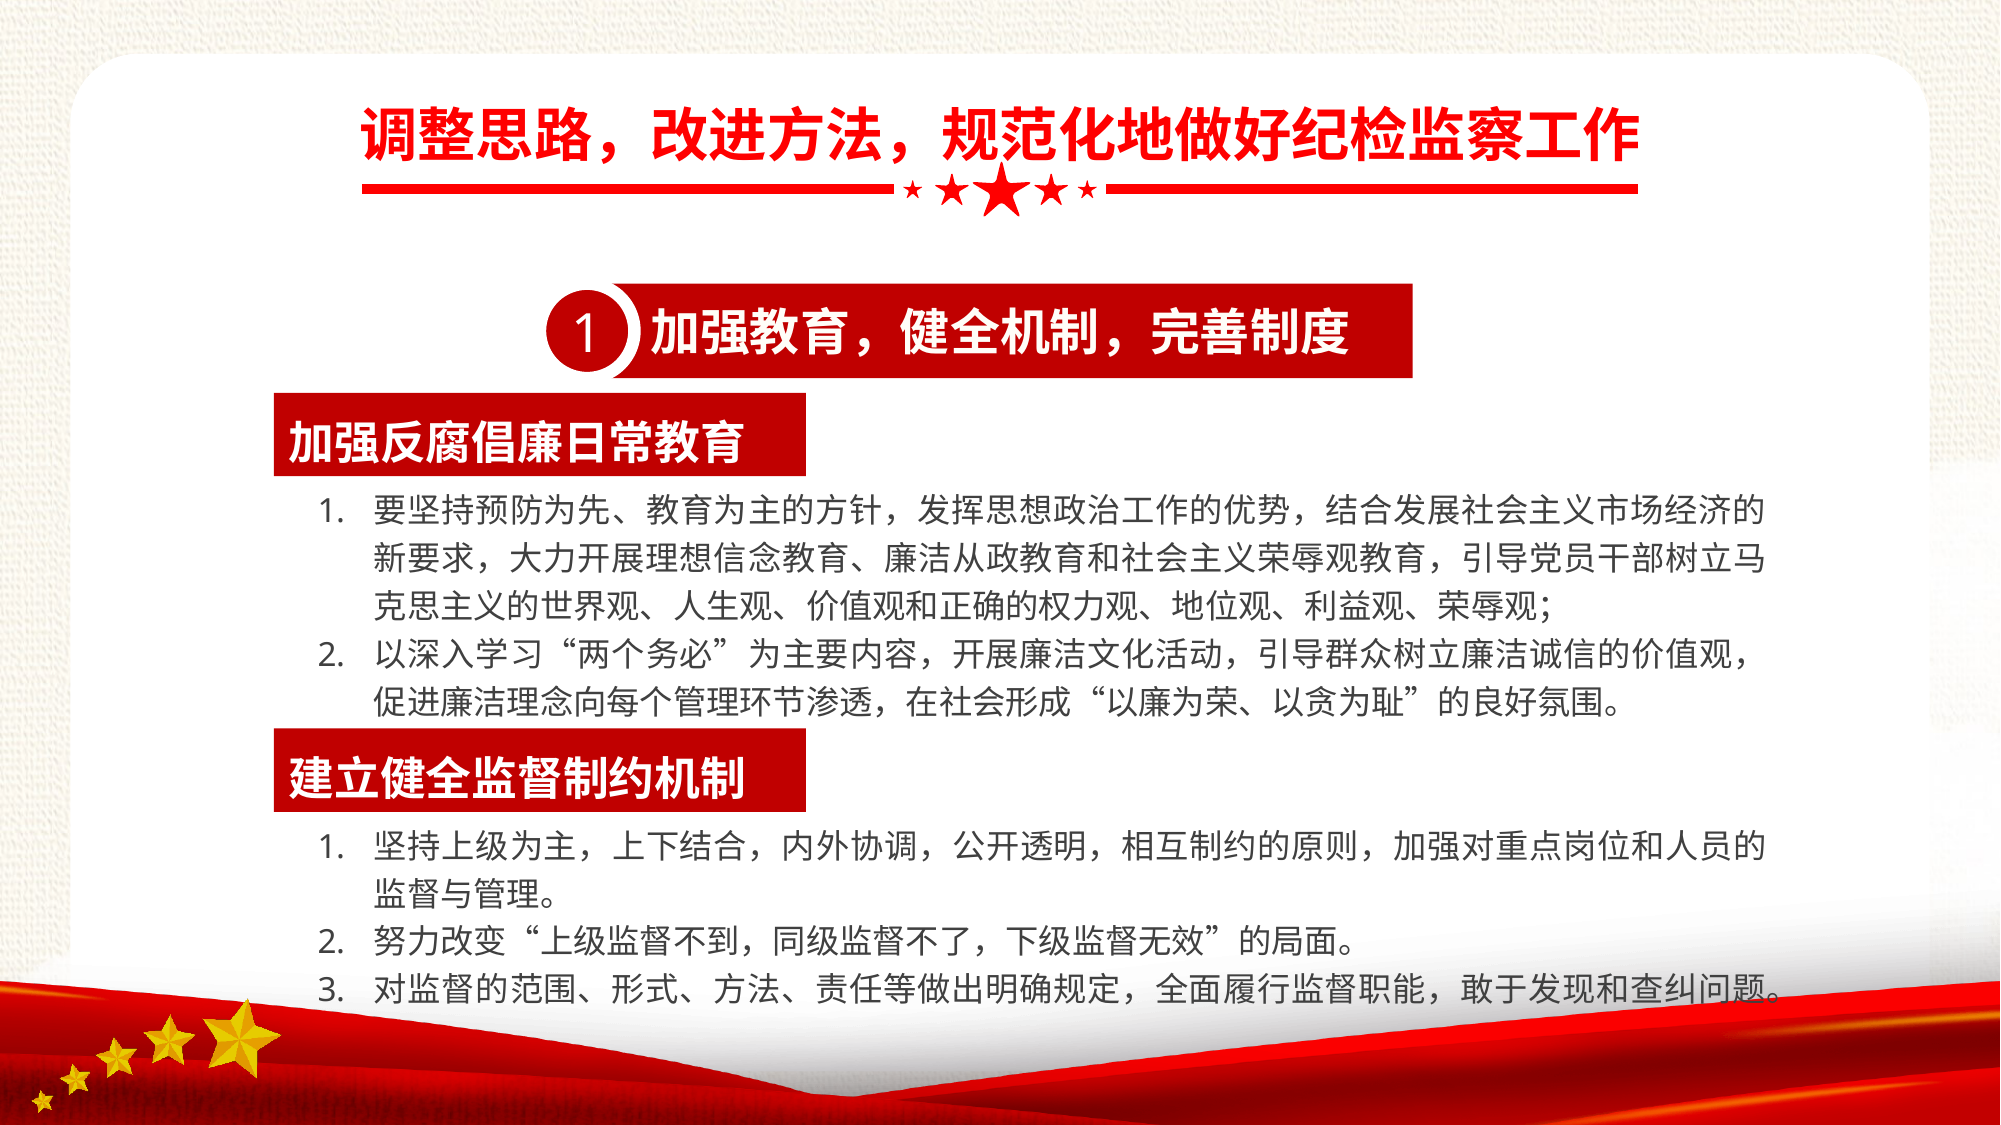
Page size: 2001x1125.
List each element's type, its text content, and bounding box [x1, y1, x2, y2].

text_box 加强反腐倡廉日常教育 [273, 392, 806, 477]
text_box 1 [539, 283, 635, 379]
text_box 建立健全监督制约机制 [273, 728, 806, 812]
picture [0, 0, 2000, 1125]
text_box 坚持上级为主，上下结合，内外协调，公开透明，相互制约的原则，加强对重点岗位和人员的监督与管理。 努力改变“上级监督不到，同级监督不了，下级监督无效”的局面。 对监督的范围、形式、方法、责任等做出明确规定，全面履行监督职能，敢于发现和查纠问题。 [302, 809, 1782, 1016]
text_box 加强教育，健全机制，完善制度 [591, 283, 1413, 379]
text_box 要坚持预防为先、教育为主的方针，发挥思想政治工作的优势，结合发展社会主义市场经济的新要求，大力开展理想信念教育、廉洁从政教育和社会主义荣辱观教育，引导党员干部树立马克思主义的世界观、人生观、价值观和正确的权力观、地位观、利益观、荣辱观； 以深入学习“两个务必”为主要内容，开展廉洁文化活动，引导群众树立廉洁诚信的价值观，促进廉洁理念向每个管理环节渗透，在社会形成“以廉为荣、以贪为耻”的良好氛围。 [302, 473, 1782, 729]
